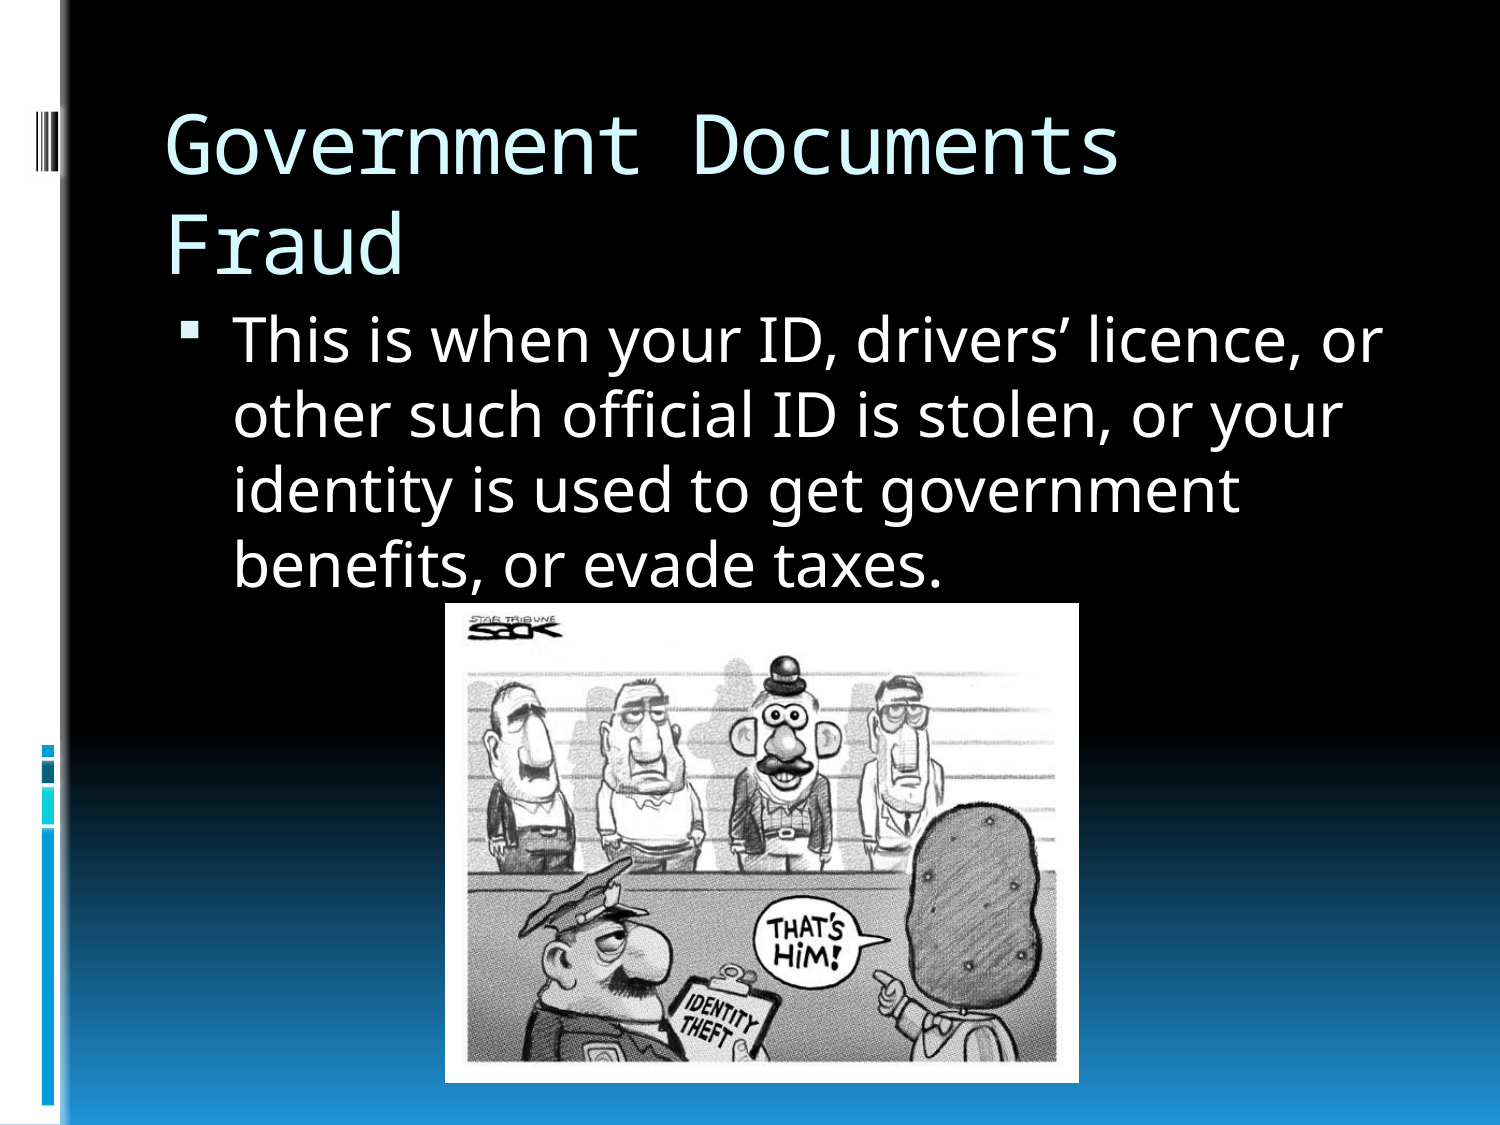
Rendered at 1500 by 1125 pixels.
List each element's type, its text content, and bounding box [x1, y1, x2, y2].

title Government Documents Fraud [150, 83, 1425, 234]
list This is when your ID, drivers’ licence, or other such official ID is stolen, or your identity is used to get government benefits, or evade taxes. [150, 292, 1425, 1043]
picture [444, 602, 1079, 1084]
